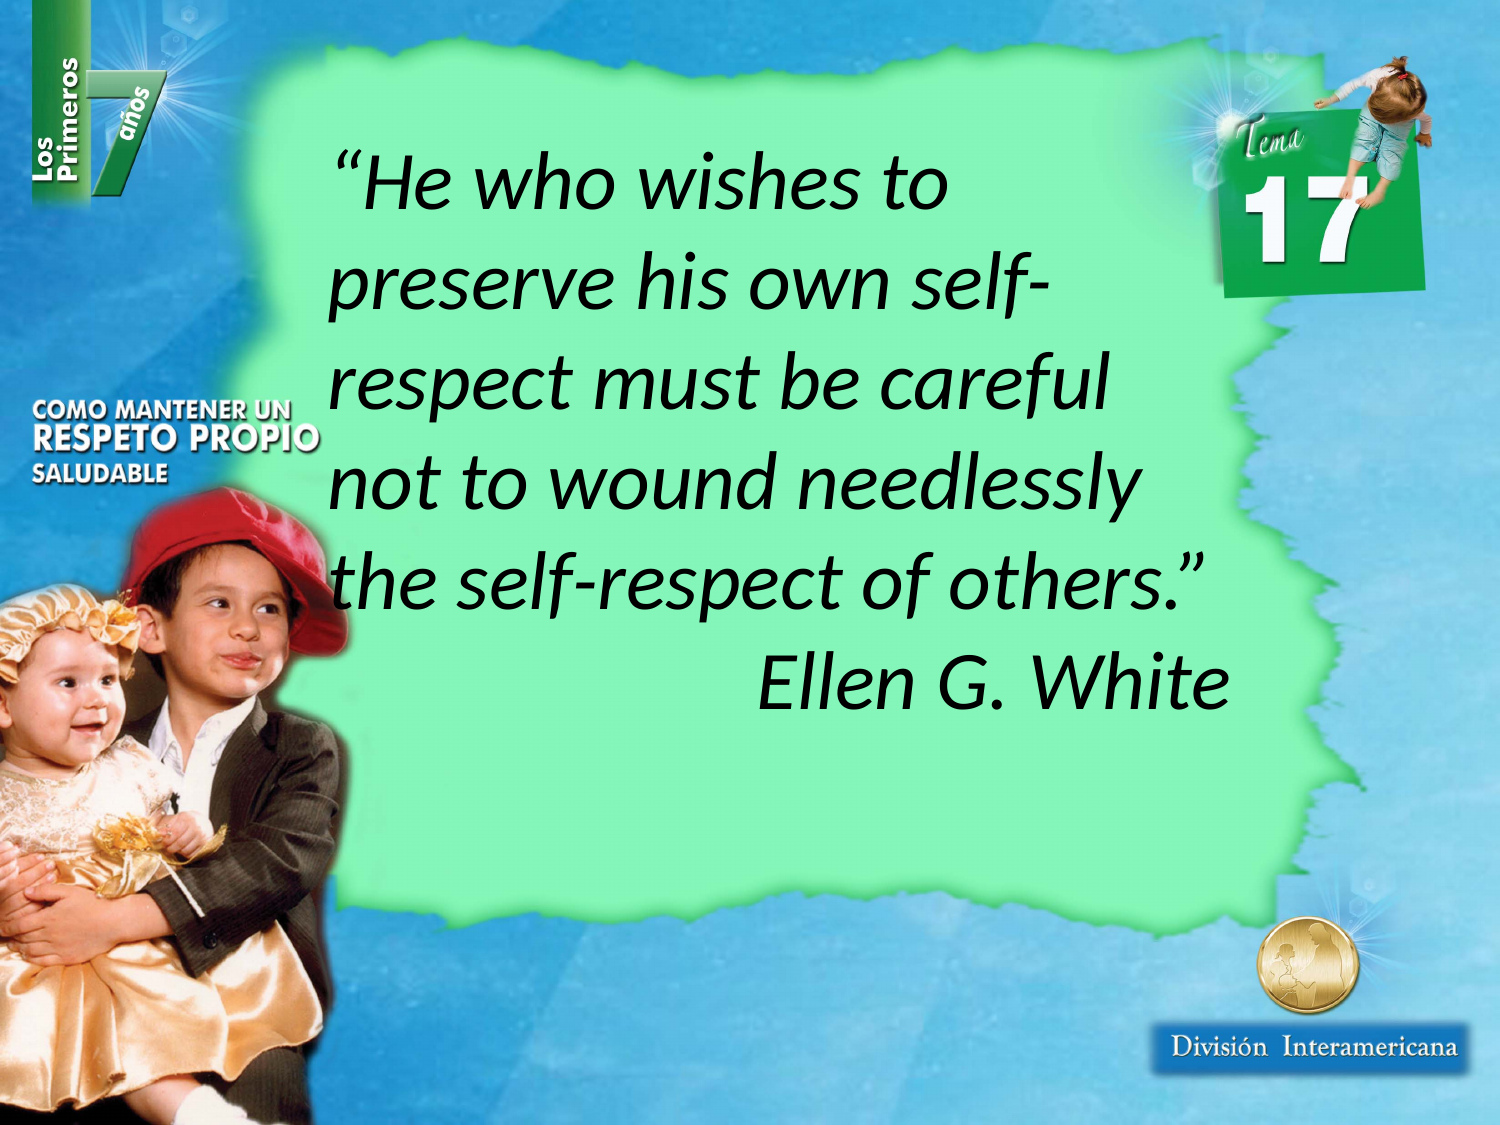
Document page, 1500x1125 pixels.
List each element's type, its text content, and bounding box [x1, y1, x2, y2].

text_box “He who wishes to preserve his own self-respect must be careful not to wound needlessly the self-respect of others.” Ellen G. White [312, 118, 1247, 734]
picture [0, 0, 1500, 1125]
